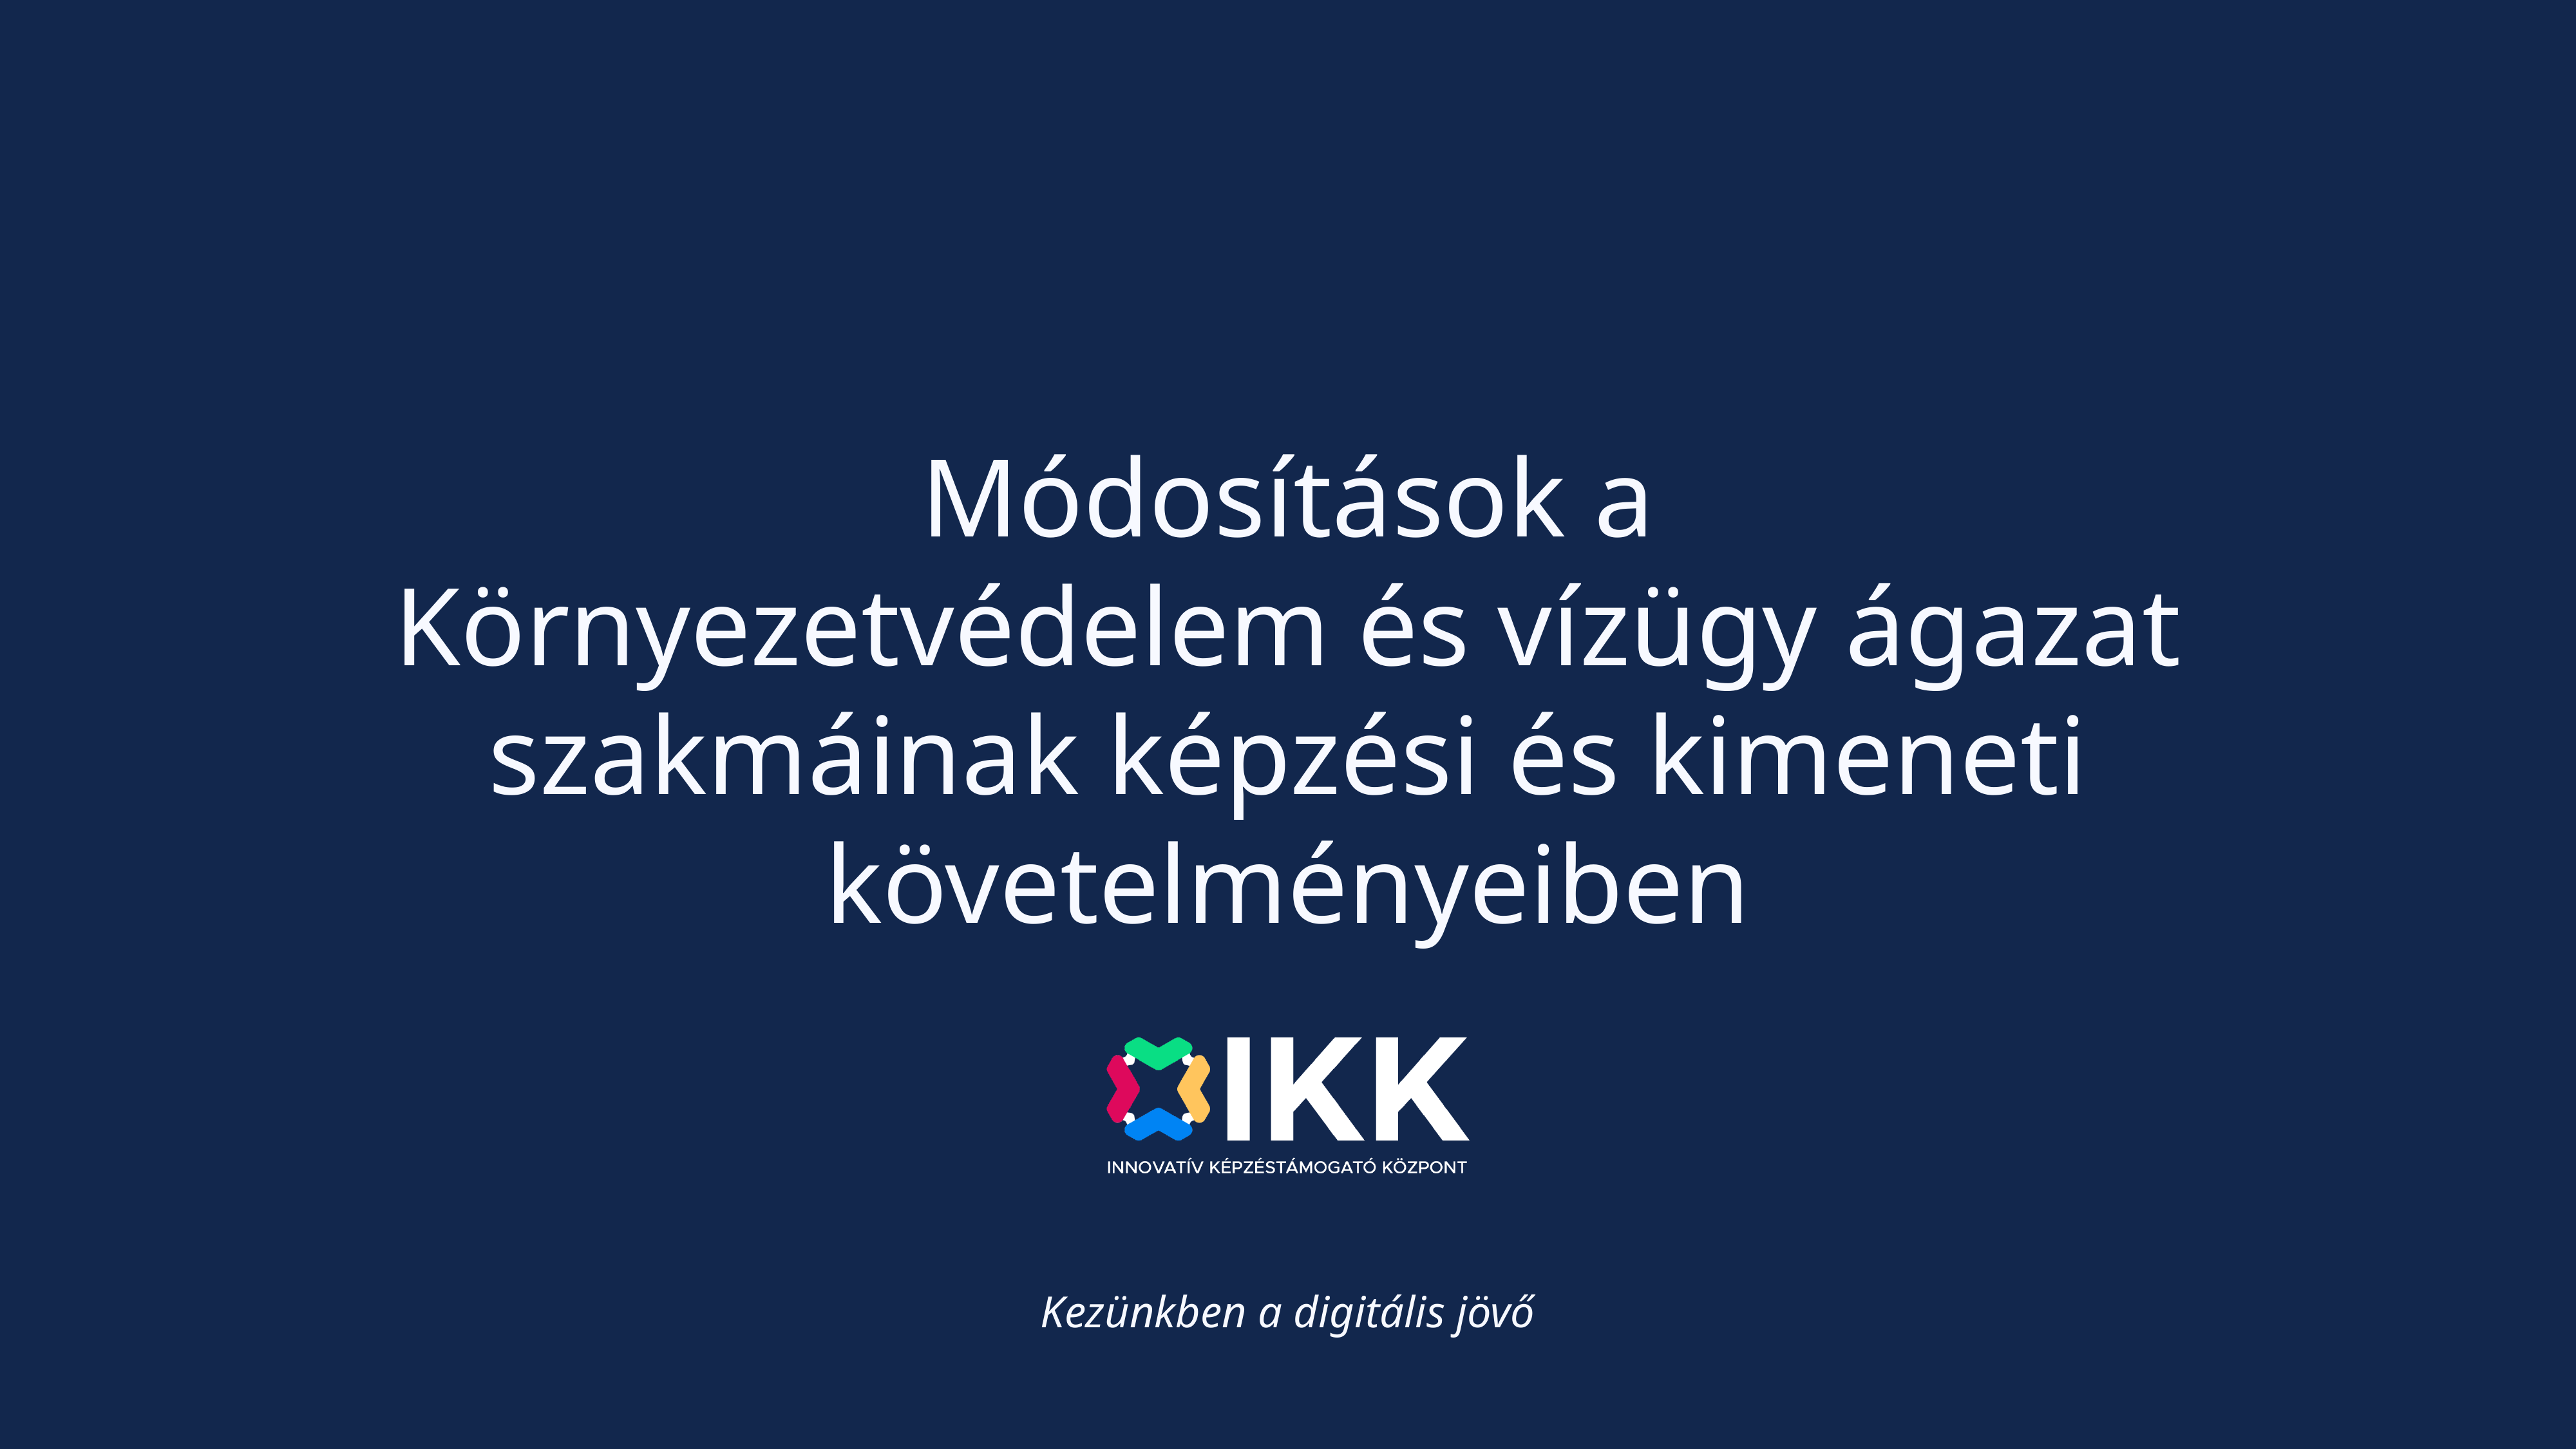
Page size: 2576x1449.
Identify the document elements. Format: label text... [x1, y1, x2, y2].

text_box Kezünkben a digitális jövő [998, 1258, 1578, 1316]
list Módosítások a Környezetvédelem és vízügy ágazat szakmáinak képzési és kimeneti követelményeiben [240, 430, 2336, 560]
picture [1106, 1037, 1470, 1173]
